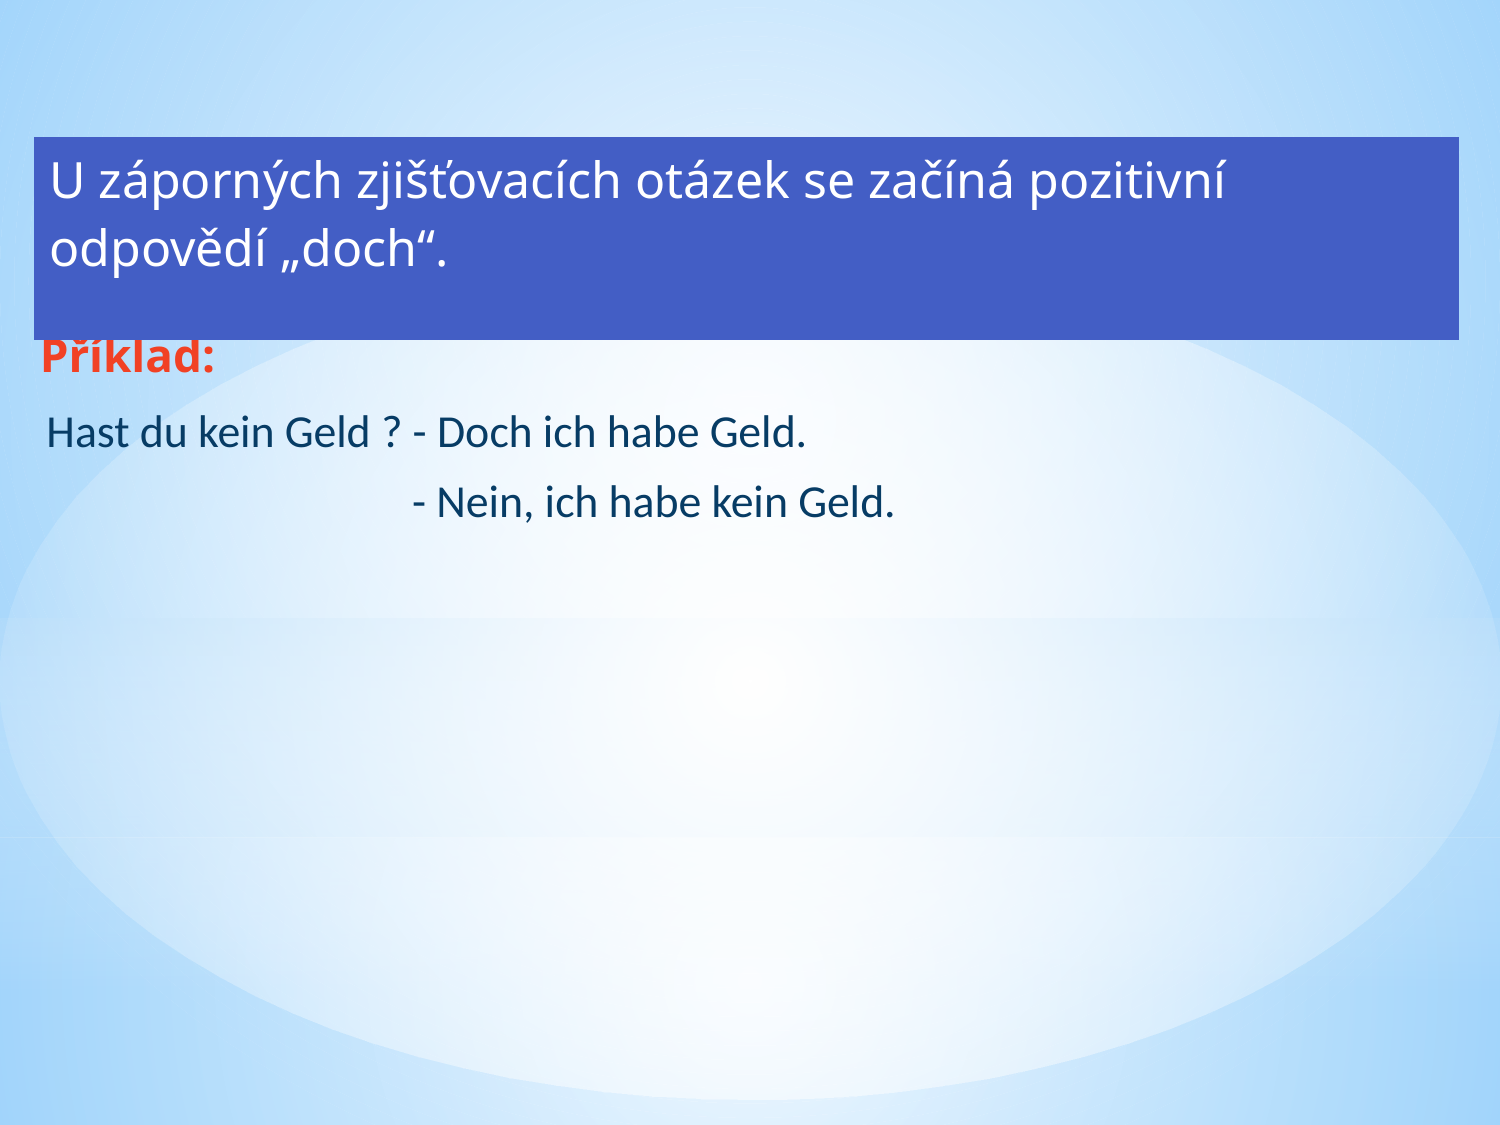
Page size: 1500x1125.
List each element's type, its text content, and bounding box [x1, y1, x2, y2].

table_header U záporných zjišťovacích otázek se začíná pozitivní odpovědí „doch“. [34, 137, 1459, 340]
list Příklad: Hast du kein Geld ? - Doch ich habe Geld. - Nein, ich habe kein Geld. [0, 0, 1500, 1125]
